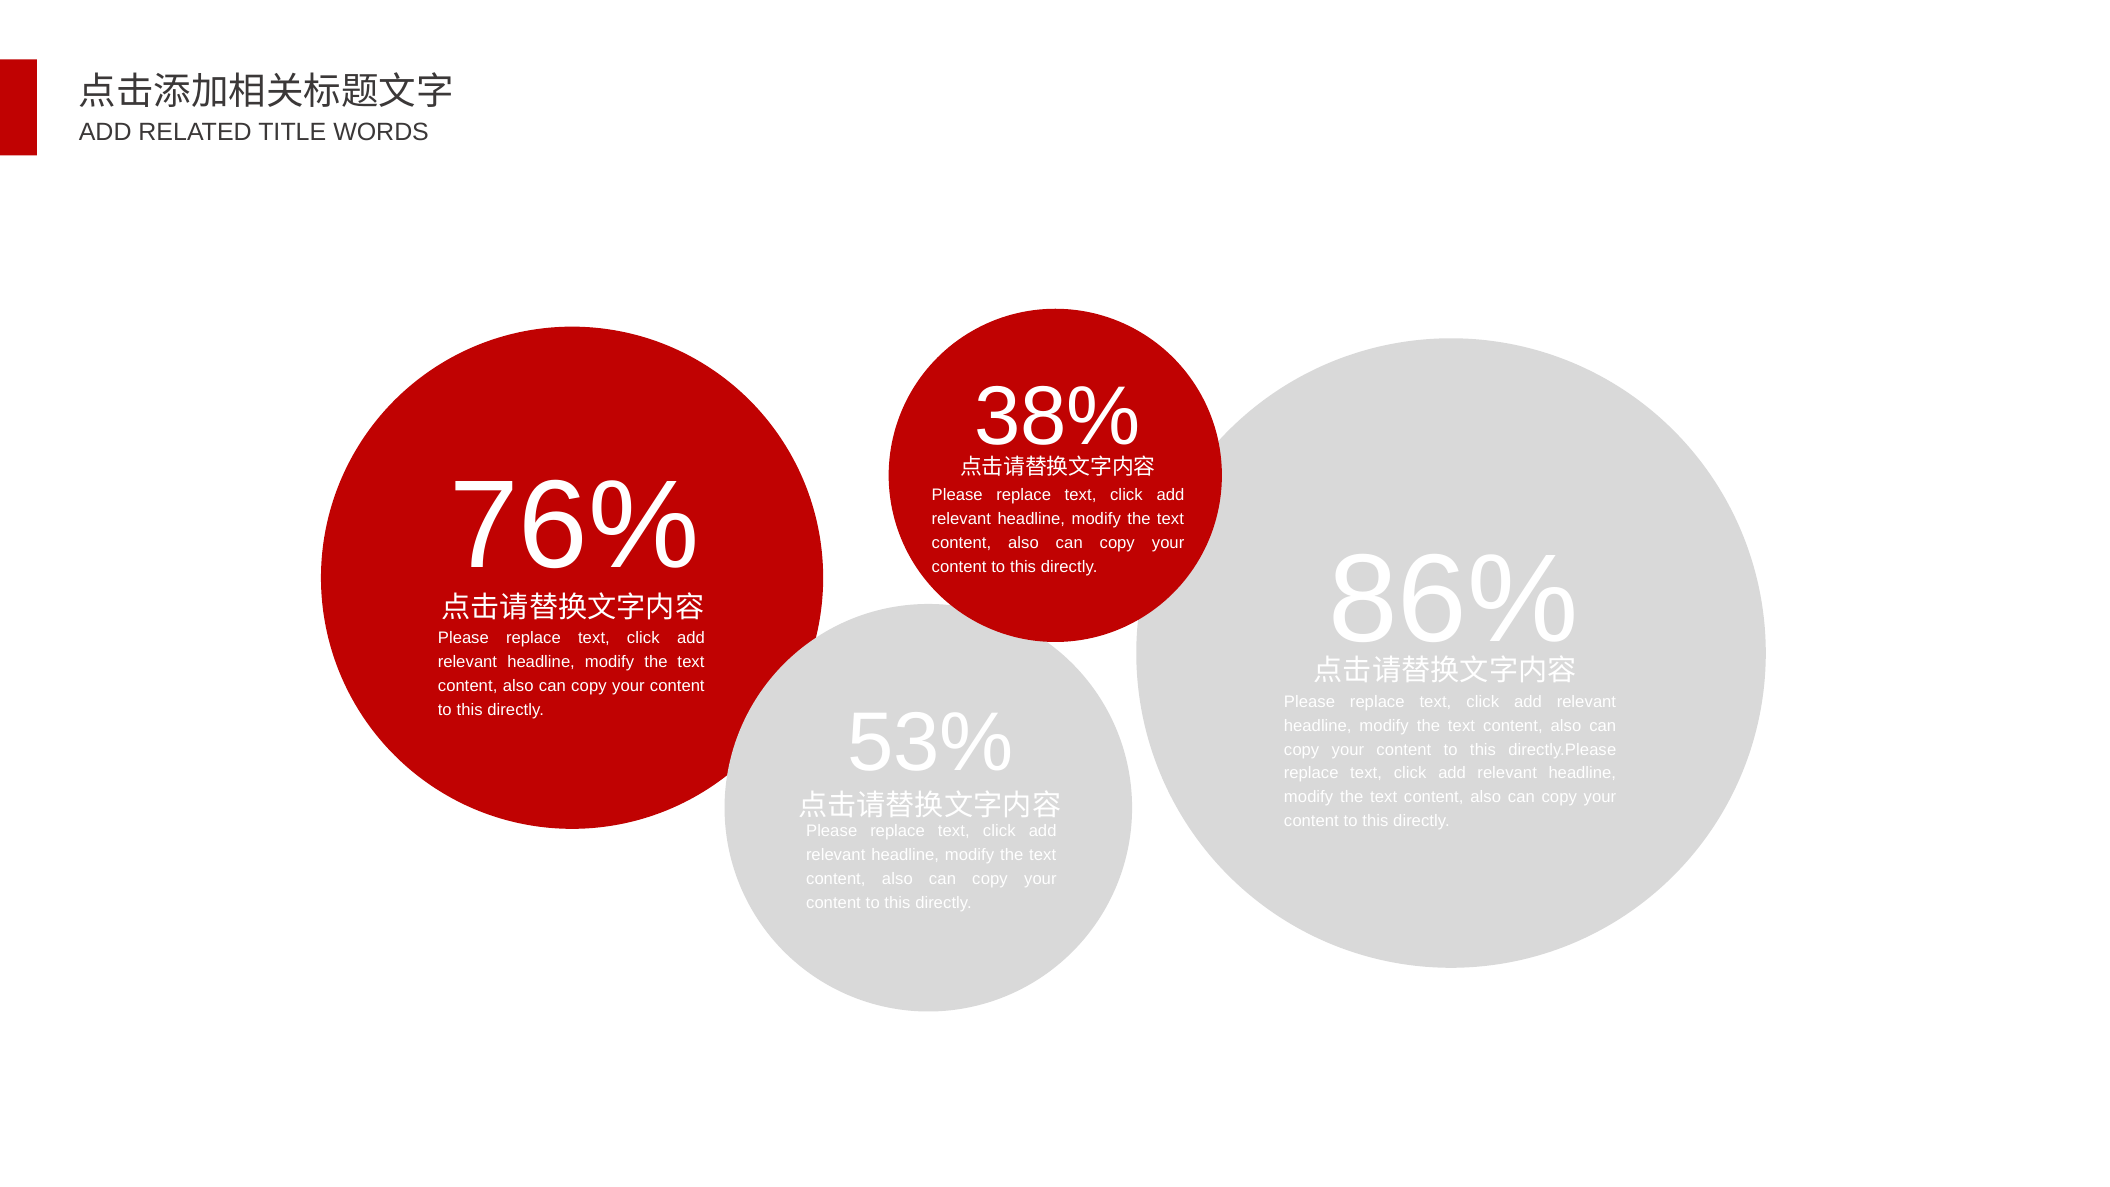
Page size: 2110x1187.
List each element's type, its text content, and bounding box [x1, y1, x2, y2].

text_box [724, 603, 1133, 1012]
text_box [1136, 338, 1766, 968]
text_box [320, 326, 824, 829]
text_box 点击添加相关标题文字 [62, 59, 470, 121]
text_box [888, 308, 1222, 642]
text_box ADD RELATED TITLE WORDS [62, 107, 446, 154]
